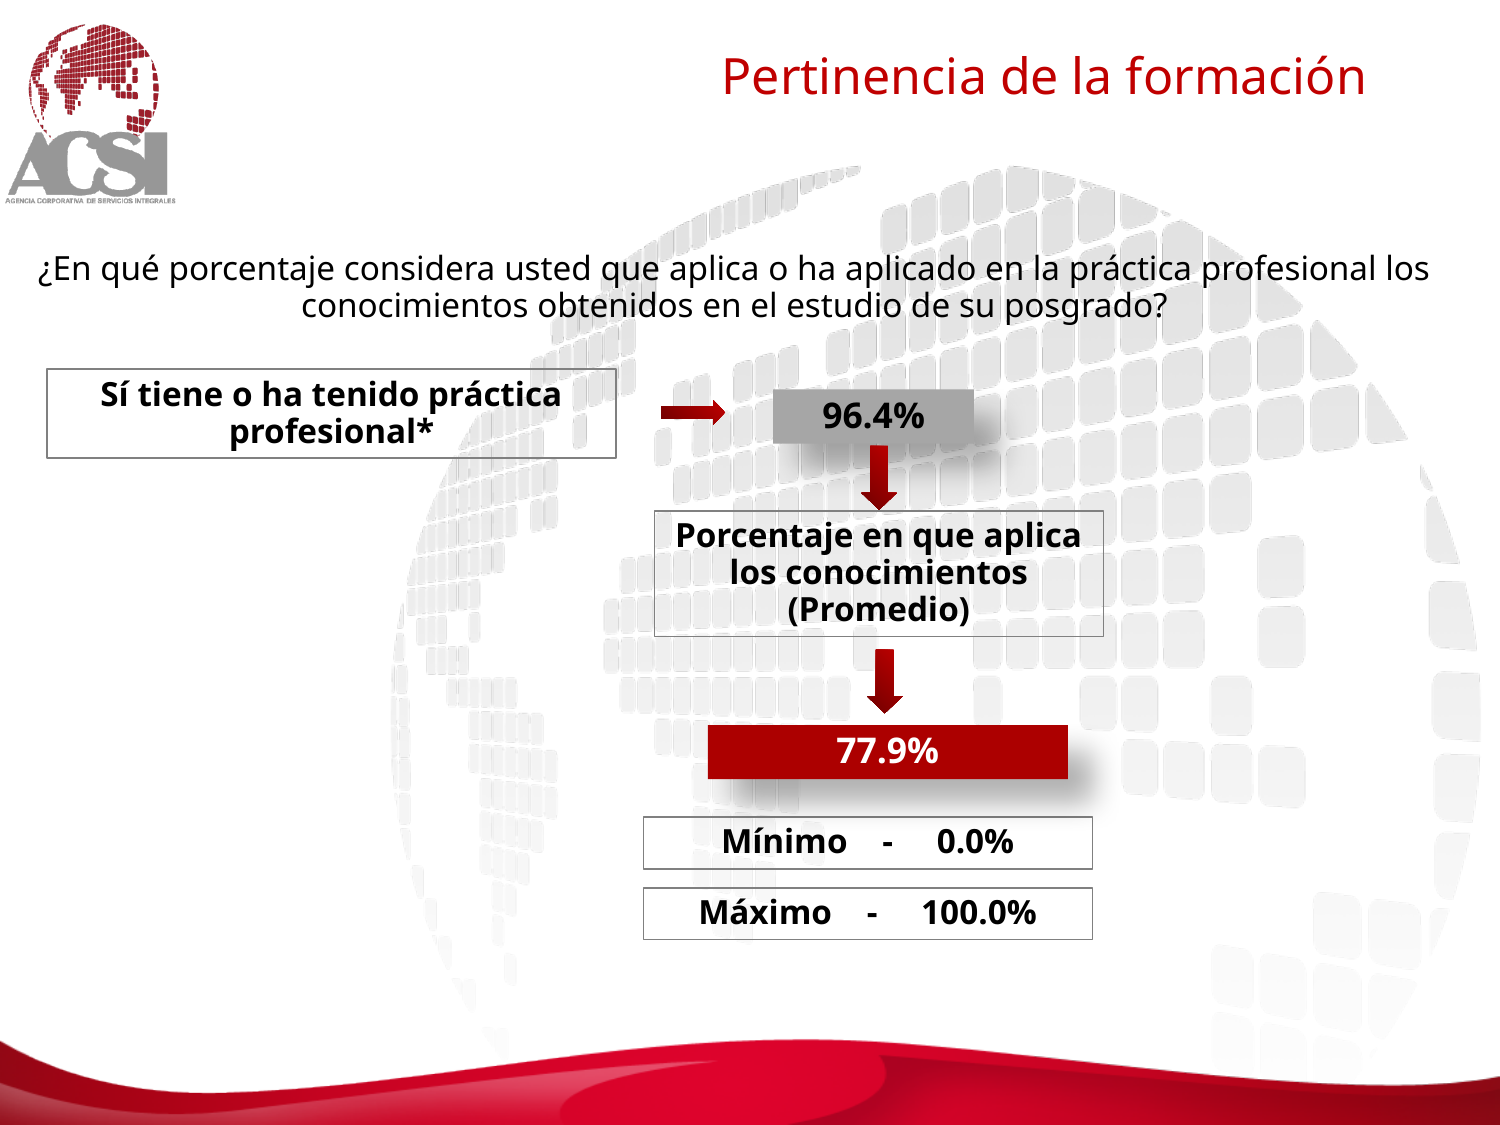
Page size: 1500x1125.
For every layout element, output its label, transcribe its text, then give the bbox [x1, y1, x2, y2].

text_box Pertinencia de la formación [589, 42, 1500, 114]
picture [0, 149, 1500, 1125]
text_box 77.9% [707, 725, 1068, 780]
text_box Mínimo - 0.0% [643, 817, 1093, 869]
text_box 96.4% [773, 389, 974, 444]
text_box [867, 649, 903, 714]
text_box [861, 445, 897, 510]
text_box Máximo - 100.0% [643, 887, 1093, 940]
text_box [661, 400, 726, 425]
text_box Sí tiene o ha tenido práctica profesional* [47, 369, 617, 458]
picture [0, 19, 182, 208]
text_box Porcentaje en que aplica los conocimientos (Promedio) [654, 510, 1104, 637]
text_box ¿En qué porcentaje considera usted que aplica o ha aplicado en la práctica profesional los conocimientos obtenidos en el estudio de su posgrado? [0, 243, 1471, 333]
